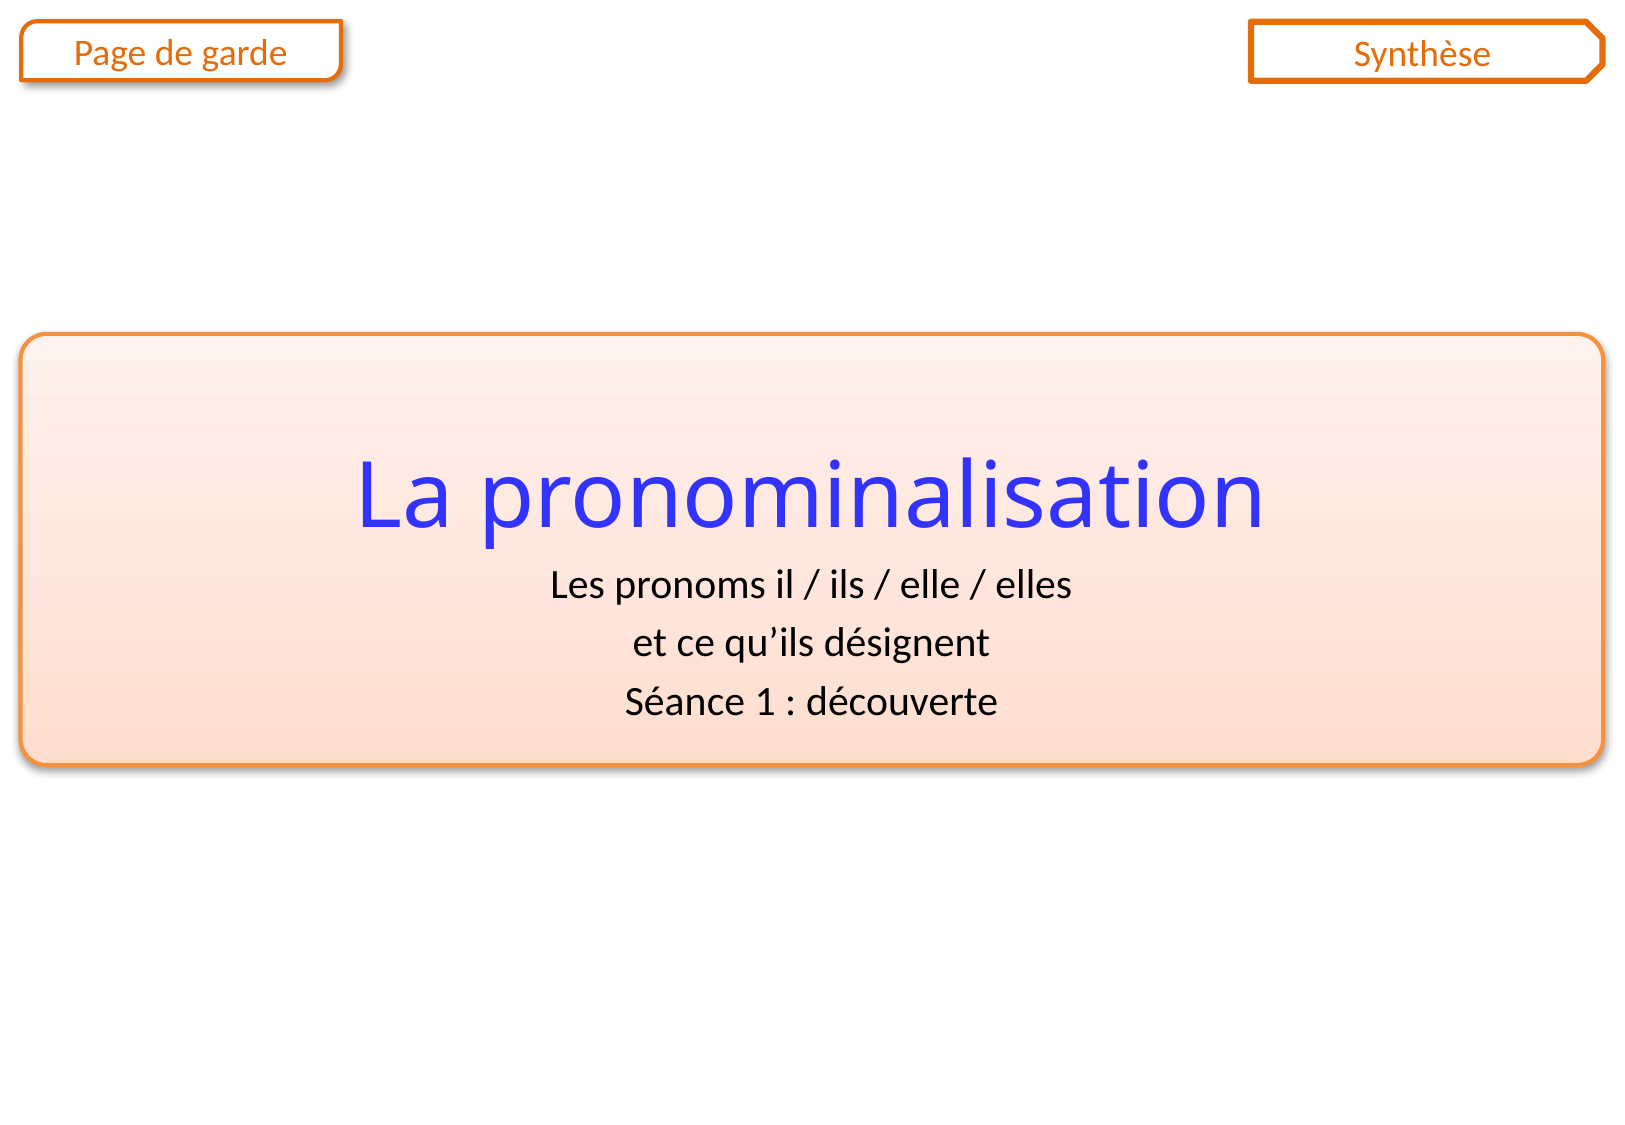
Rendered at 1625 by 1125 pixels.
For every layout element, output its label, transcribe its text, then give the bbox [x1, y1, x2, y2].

list Les pronoms il / ils / elle / elles et ce qu’ils désignent Séance 1 : découverte [20, 549, 1603, 766]
title La pronominalisation [20, 431, 1603, 549]
